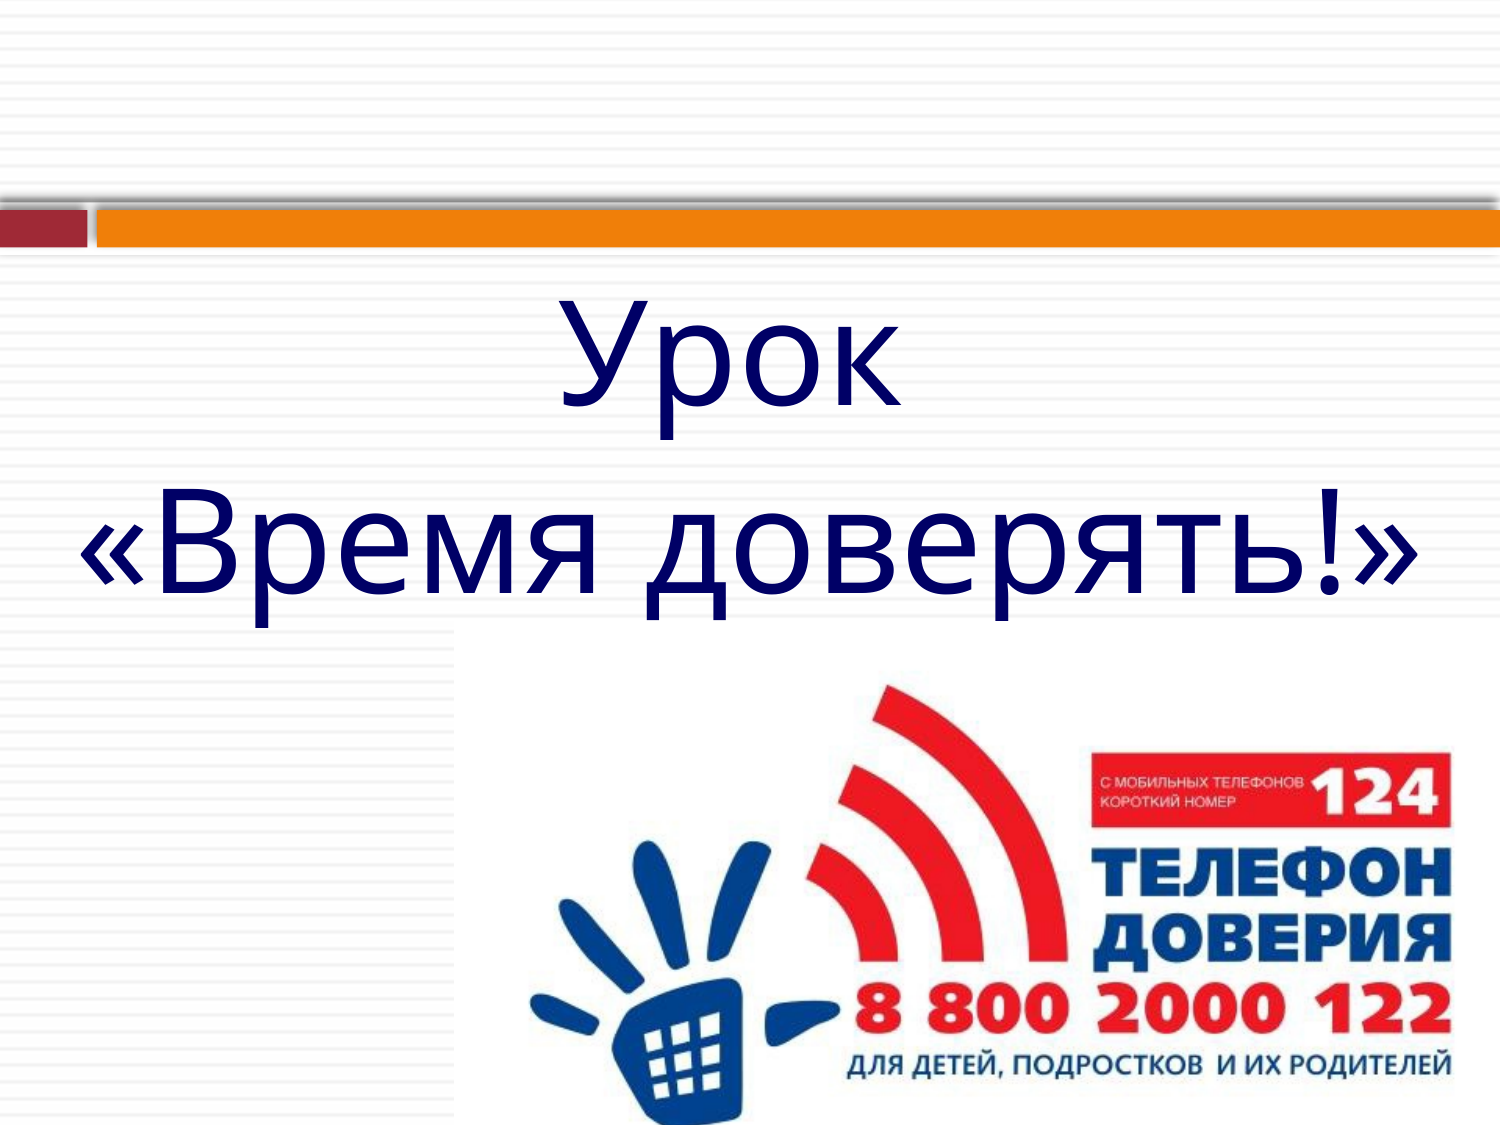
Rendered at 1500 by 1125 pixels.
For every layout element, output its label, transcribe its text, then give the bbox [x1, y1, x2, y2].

list Урок «Время доверять!» [29, 172, 1471, 752]
picture [454, 621, 1500, 1125]
